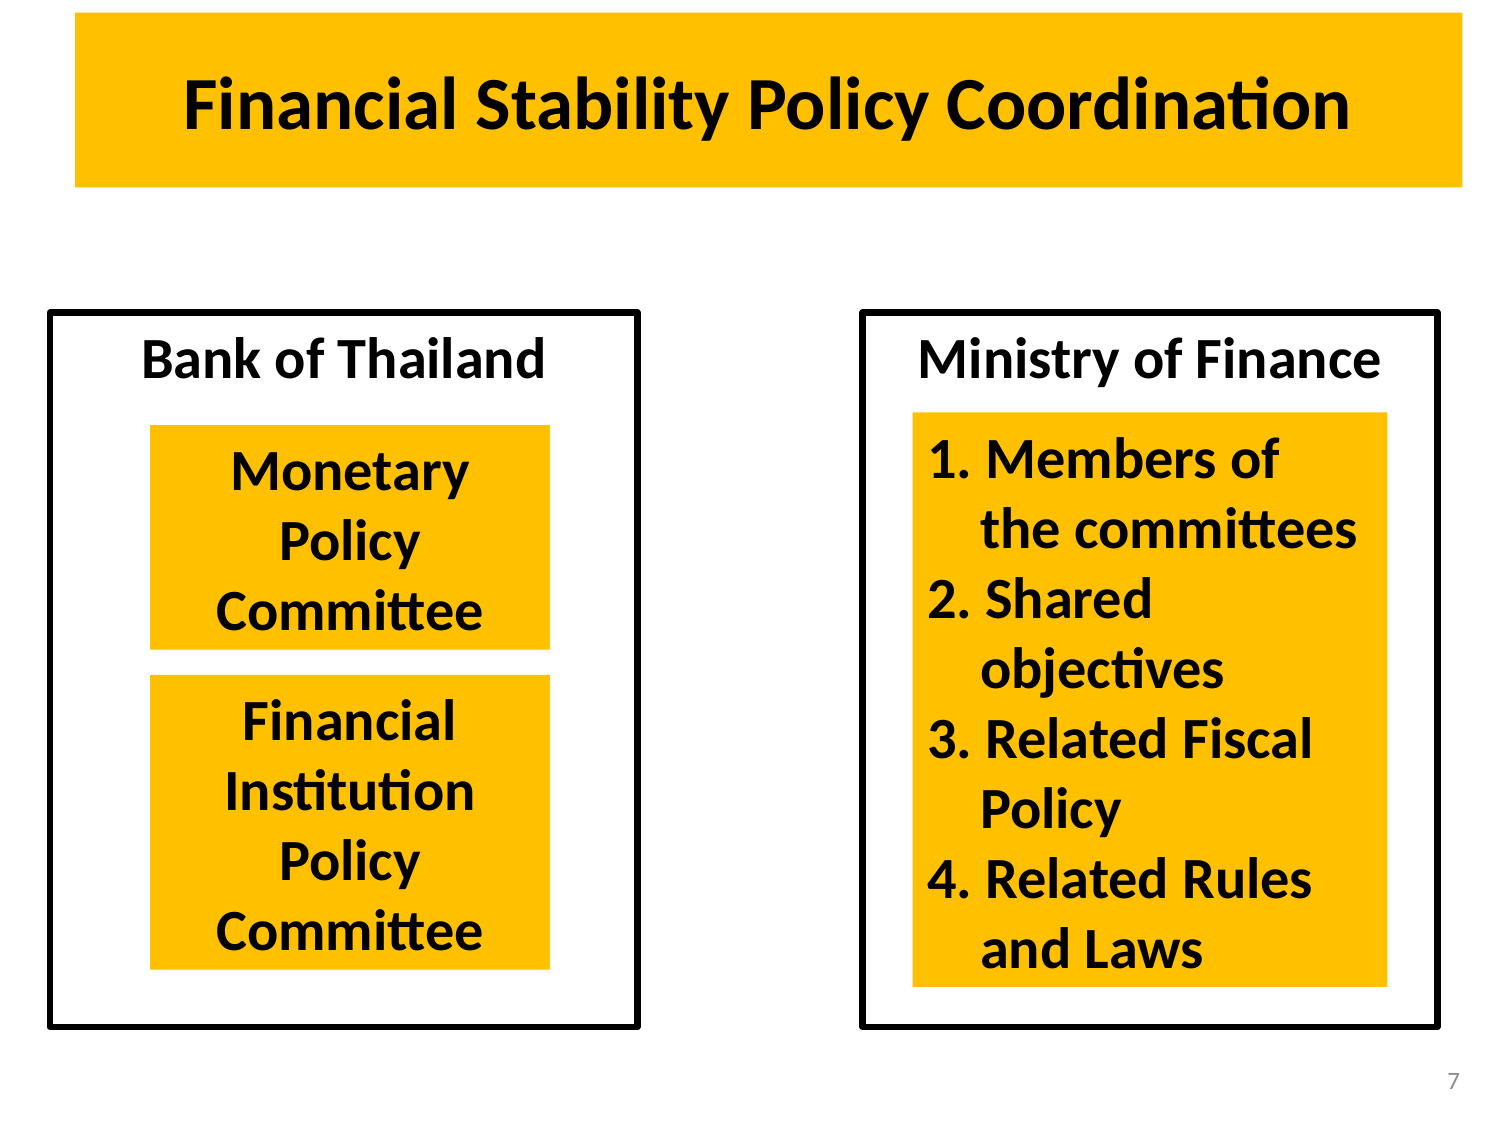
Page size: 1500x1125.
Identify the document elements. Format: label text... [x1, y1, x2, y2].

text_box Financial Institution Policy Committee [150, 674, 550, 970]
text_box 1. Members of the committees 2. Shared objectives 3. Related Fiscal Policy 4. Related Rules and Laws [912, 412, 1388, 987]
text_box Financial Stability Policy Coordination [75, 12, 1463, 188]
text_box Ministry of Finance [862, 312, 1438, 1027]
slide_number 7 [1400, 1050, 1475, 1110]
text_box Bank of Thailand [49, 312, 638, 1027]
text_box Monetary Policy Committee [150, 425, 550, 650]
